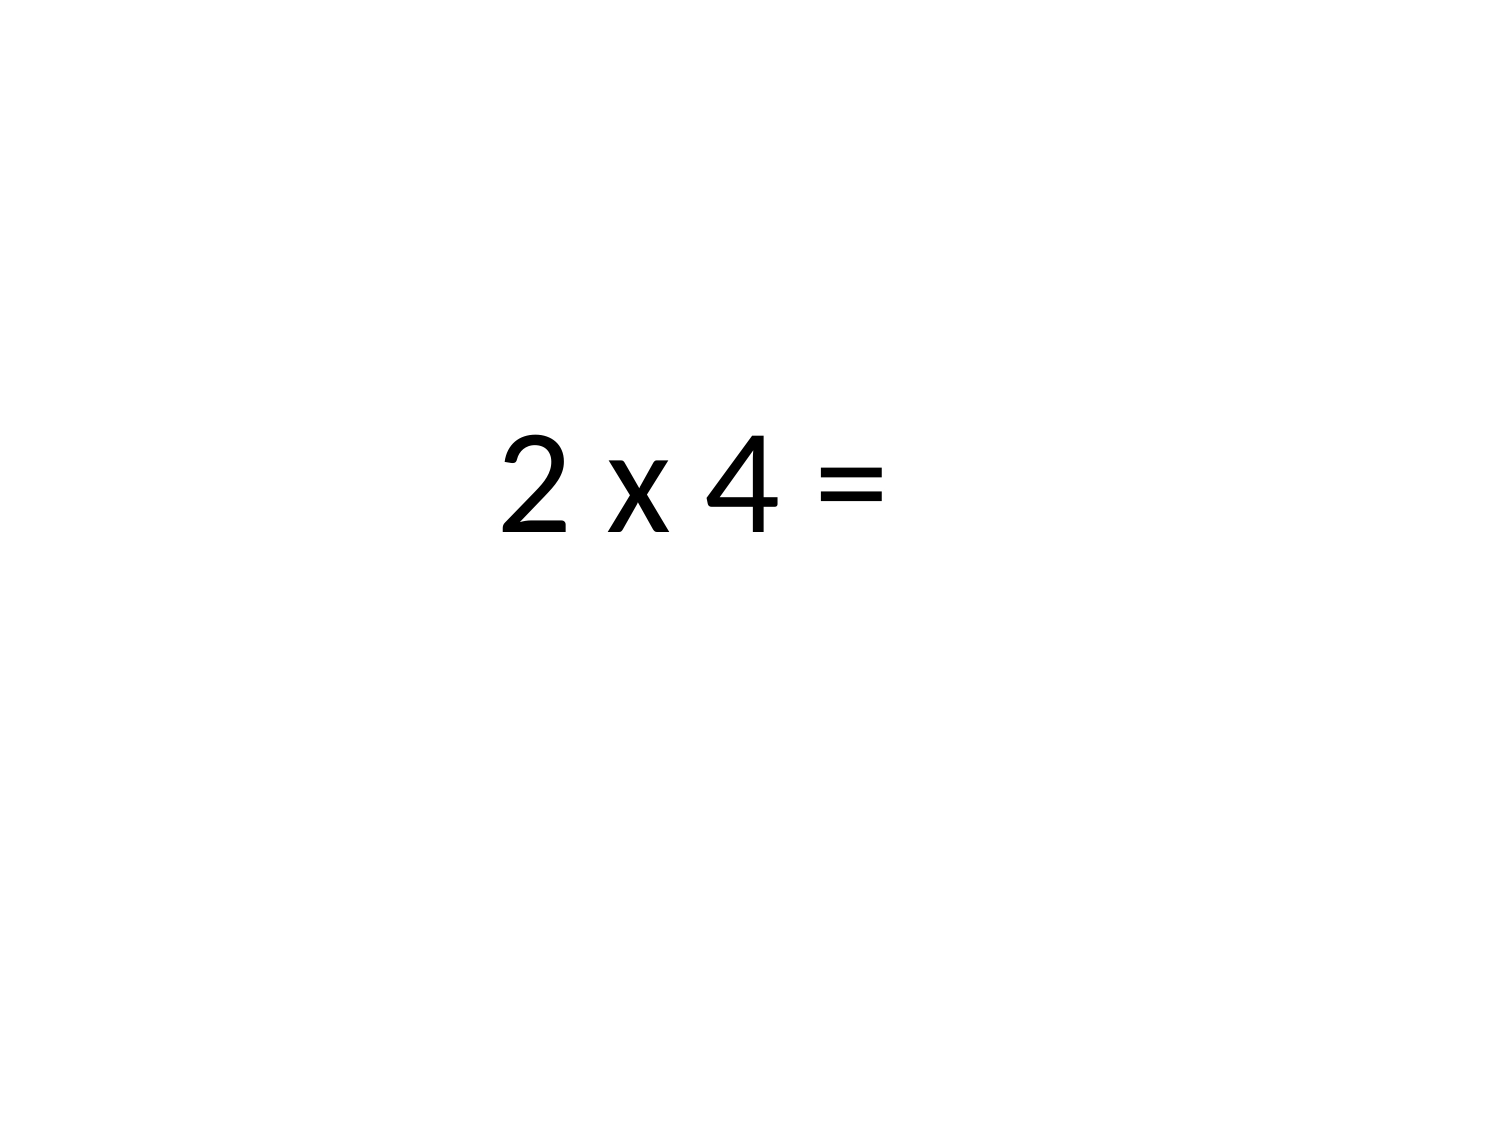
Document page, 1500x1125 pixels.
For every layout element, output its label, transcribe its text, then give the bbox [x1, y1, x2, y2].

text_box 2 x 4 = [481, 374, 1138, 570]
